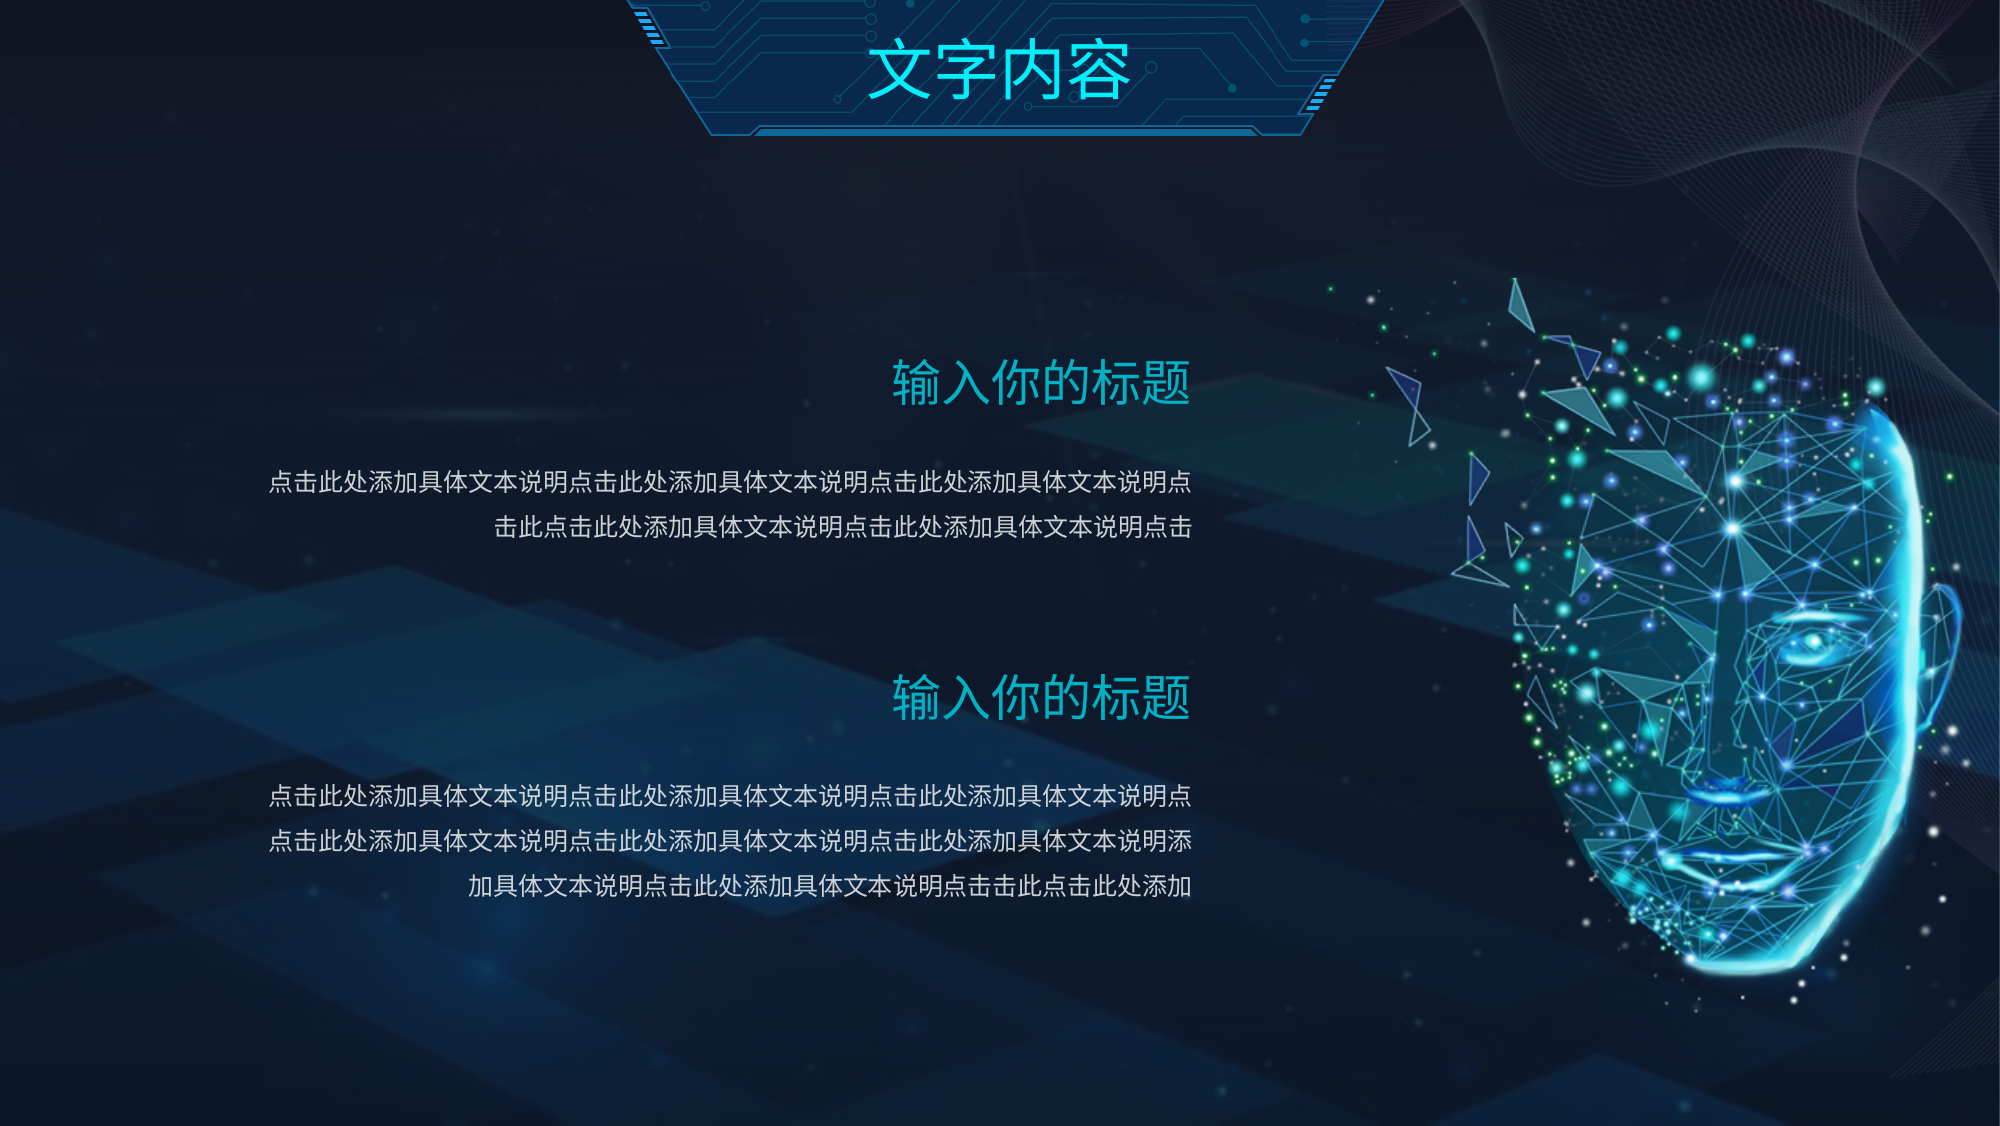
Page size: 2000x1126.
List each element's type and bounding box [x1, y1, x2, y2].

text_box [560, 0, 1320, 167]
text_box [252, 658, 1209, 951]
text_box [252, 344, 1209, 591]
picture [1325, 0, 2000, 1126]
